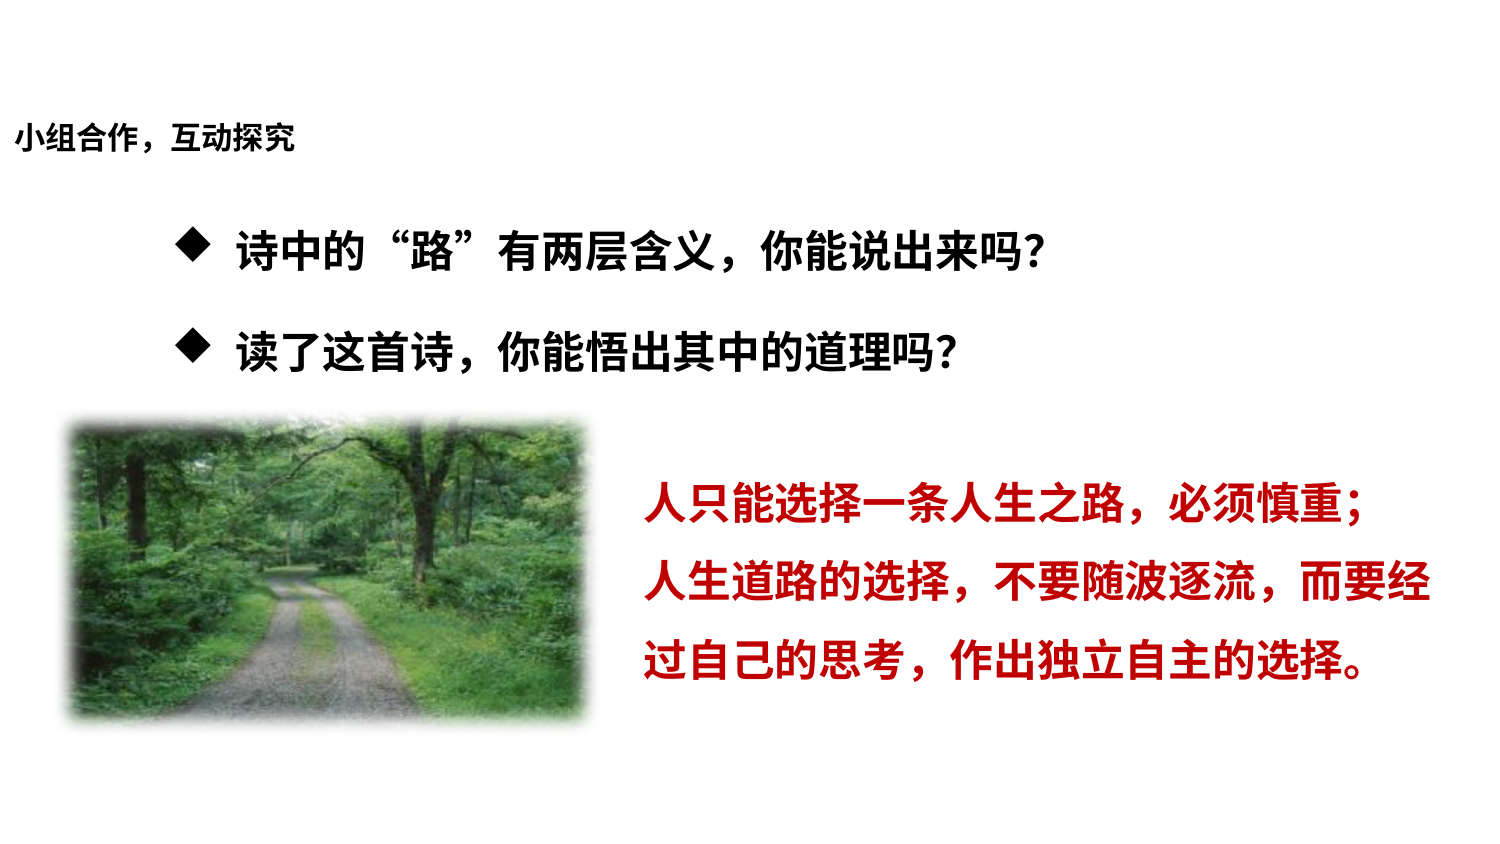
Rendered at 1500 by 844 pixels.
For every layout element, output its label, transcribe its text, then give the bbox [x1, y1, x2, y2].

text_box 小组合作，互动探究 [2, 100, 317, 164]
picture [53, 407, 600, 736]
text_box 诗中的“路”有两层含义，你能说出来吗？ 读了这首诗，你能悟出其中的道理吗？ [159, 192, 1146, 383]
text_box 人只能选择一条人生之路，必须慎重； 人生道路的选择，不要随波逐流，而要经过自己的思考，作出独立自主的选择。 [632, 443, 1477, 700]
